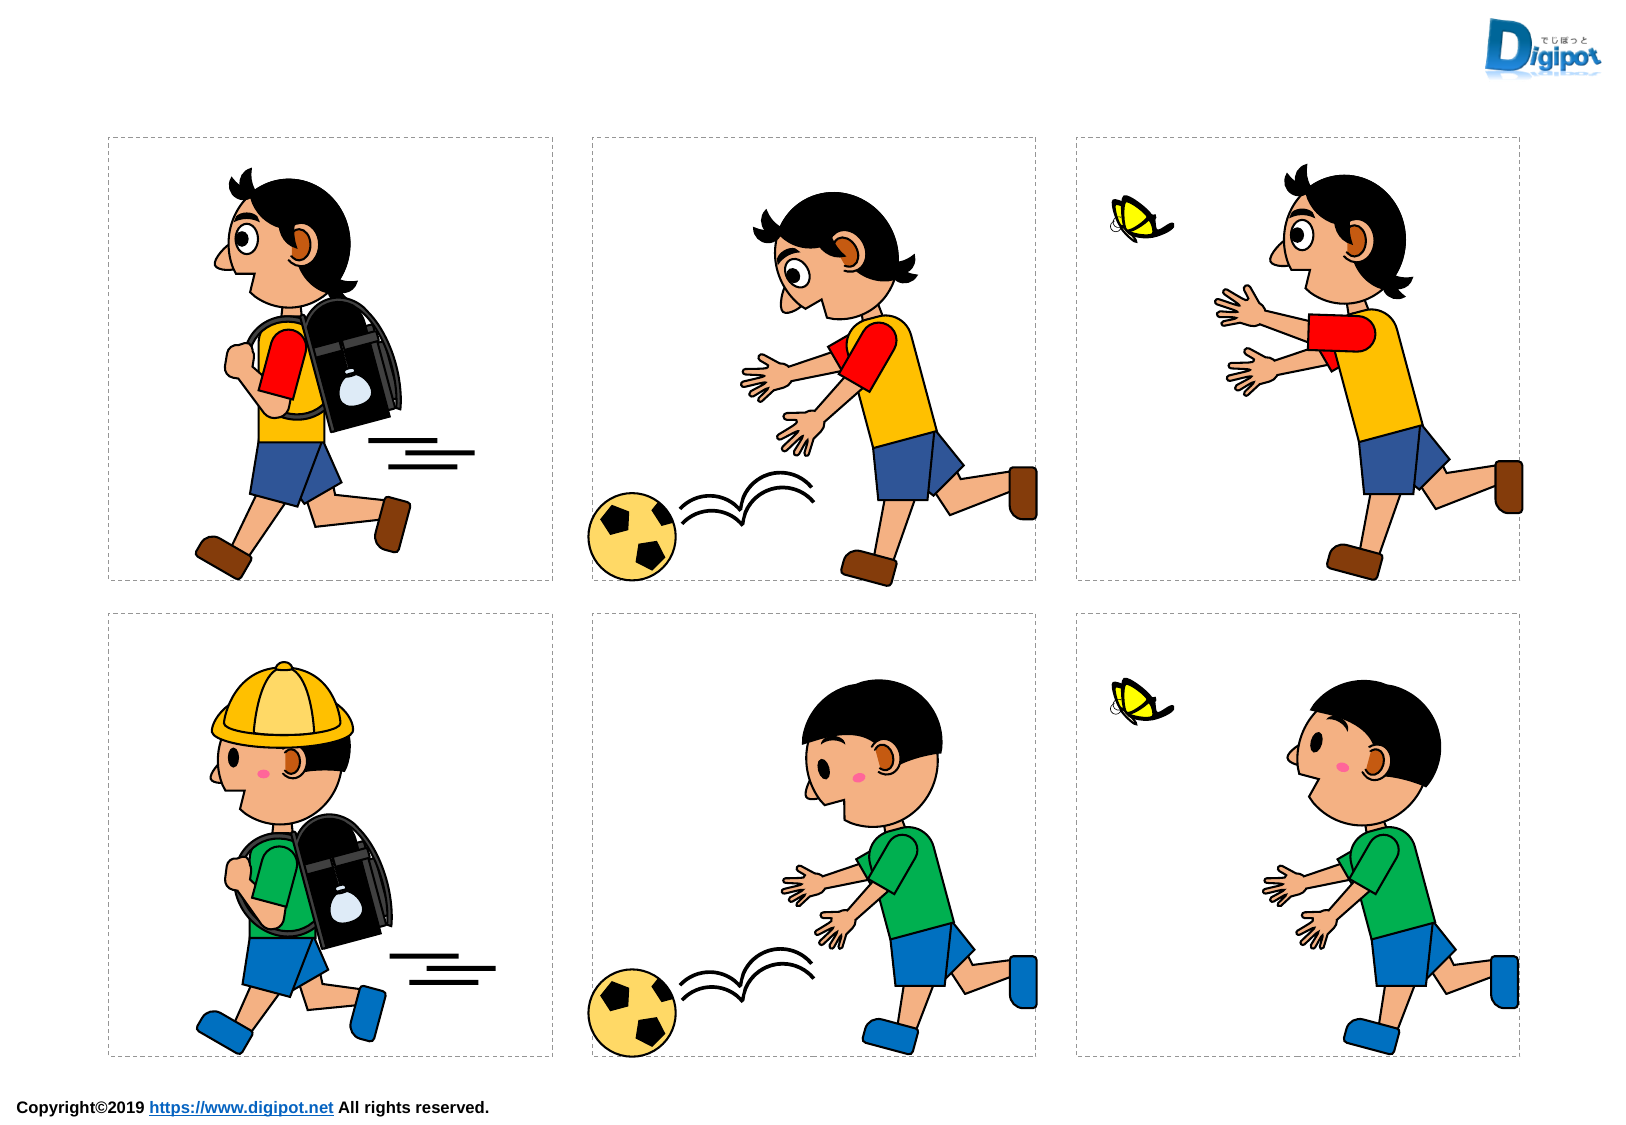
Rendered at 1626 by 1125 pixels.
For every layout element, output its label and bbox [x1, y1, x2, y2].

text_box [1110, 175, 1523, 575]
text_box [198, 662, 496, 1045]
picture [1485, 18, 1602, 82]
text_box [588, 682, 1016, 1057]
text_box [1110, 679, 1497, 1039]
text_box [197, 180, 475, 570]
text_box [588, 192, 1037, 581]
